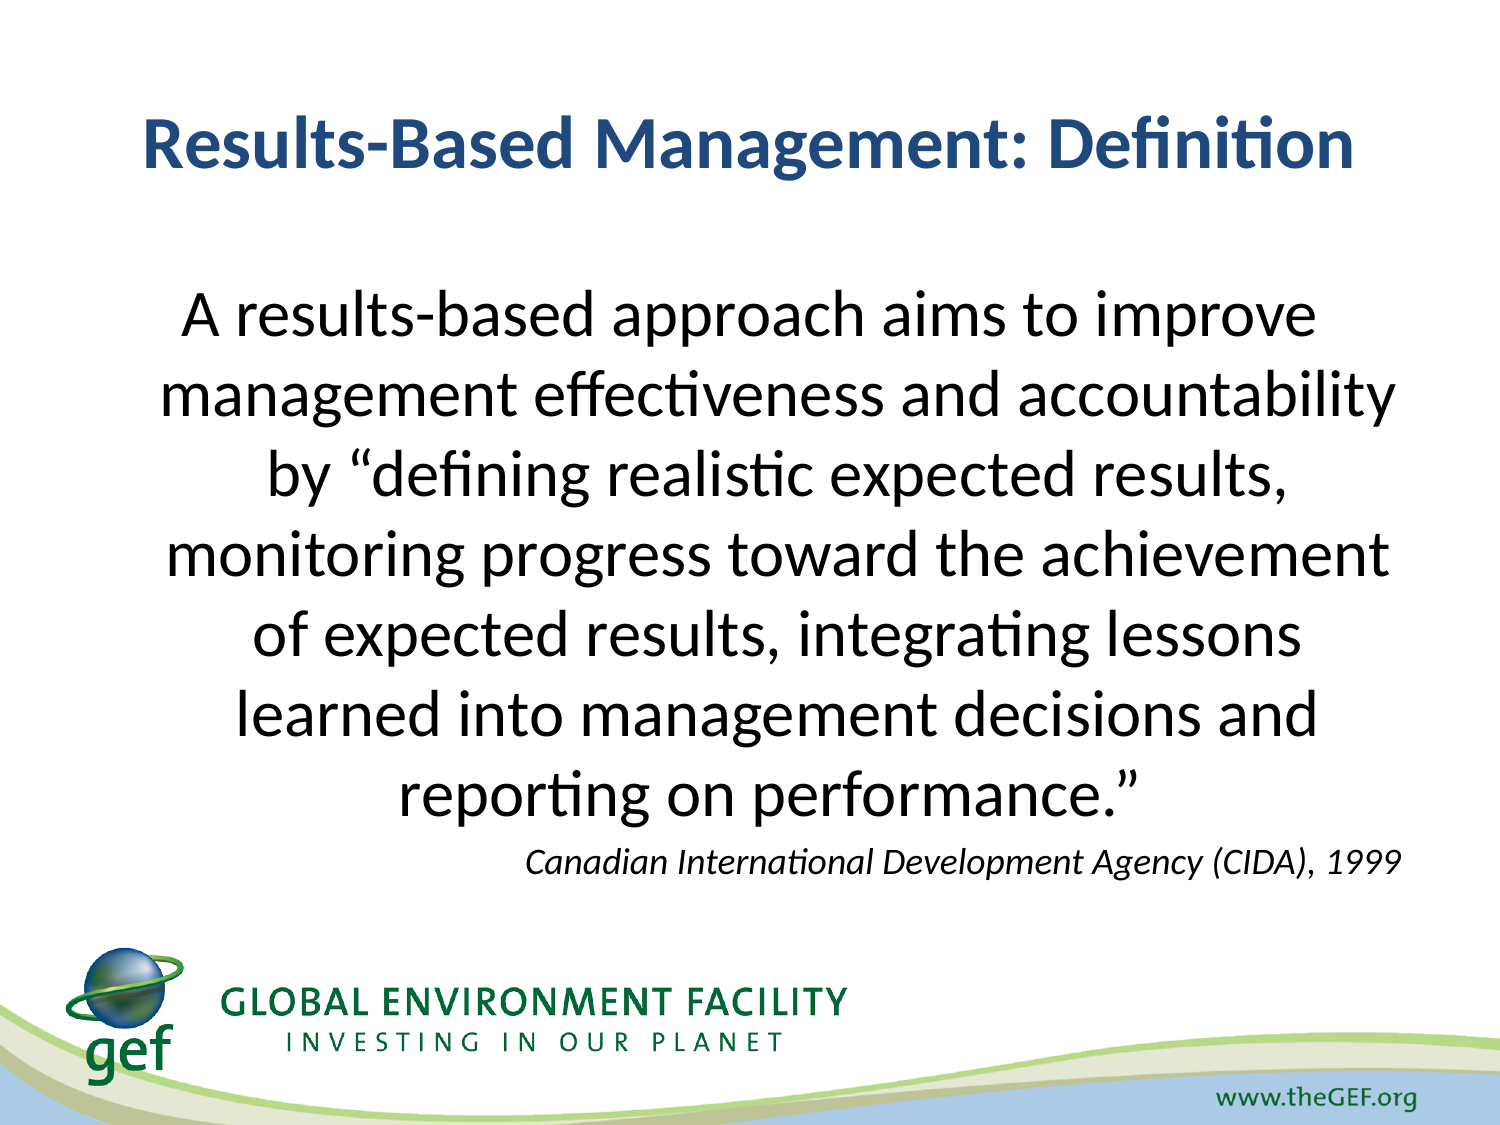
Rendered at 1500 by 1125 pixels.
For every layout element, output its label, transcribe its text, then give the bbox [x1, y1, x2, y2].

picture [0, 920, 1500, 1125]
list A results-based approach aims to improve management effectiveness and accountability by “defining realistic expected results, monitoring progress toward the achievement of expected results, integrating lessons learned into management decisions and reporting on performance.” Canadian International Development Agency (CIDA), 1999 [74, 262, 1426, 1006]
title Results-Based Management: Definition [74, 44, 1426, 233]
